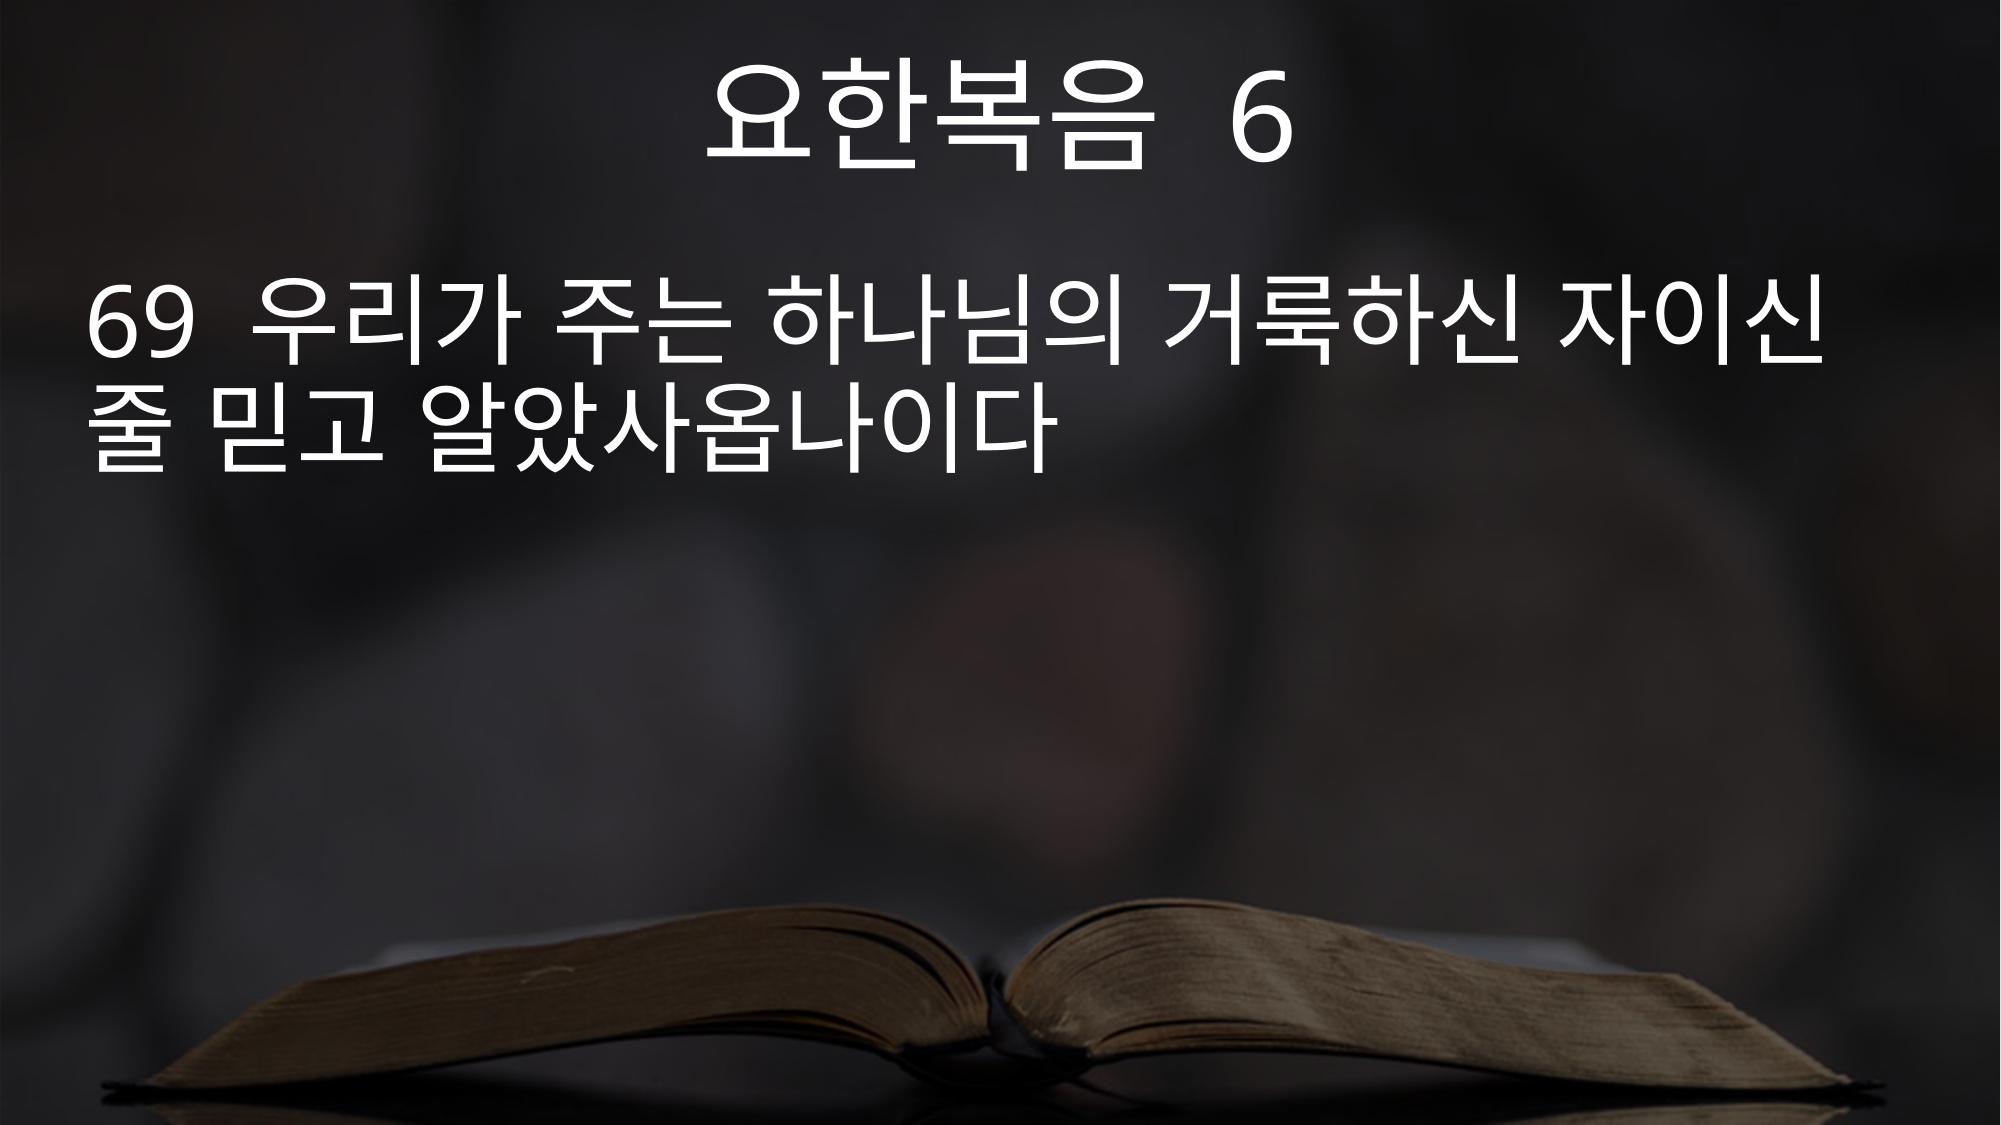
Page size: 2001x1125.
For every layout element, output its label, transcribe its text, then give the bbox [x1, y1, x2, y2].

picture [0, 0, 2001, 1125]
footer 요한복음 6 [0, 32, 2000, 192]
list 69 우리가 주는 하나님의 거룩하신 자이신 줄 믿고 알았사옵나이다 [69, 263, 1953, 423]
